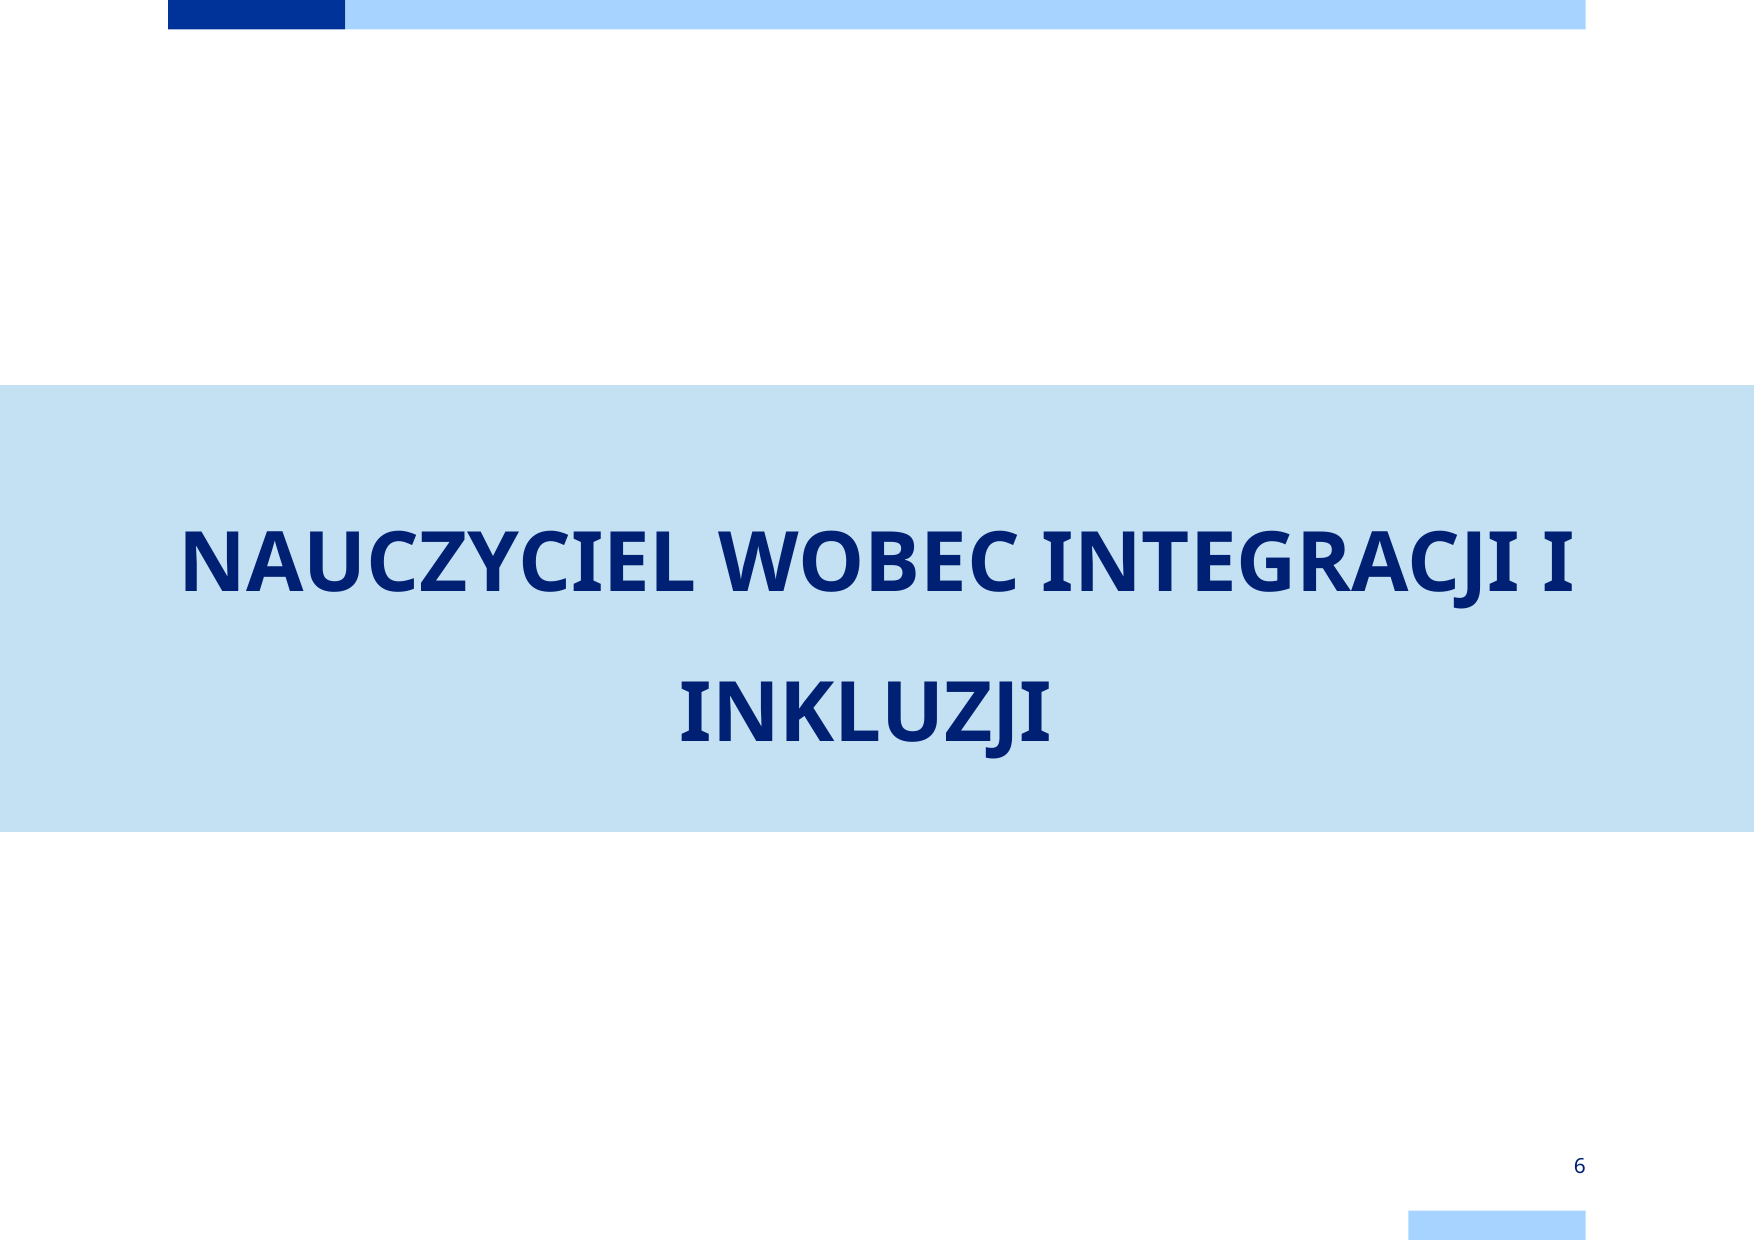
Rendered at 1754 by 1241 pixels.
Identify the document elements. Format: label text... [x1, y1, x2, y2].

text_box NAUCZYCIEL WOBEC INTEGRACJI I INKLUZJI [0, 383, 1754, 834]
slide_number 6 [1408, 1151, 1586, 1182]
